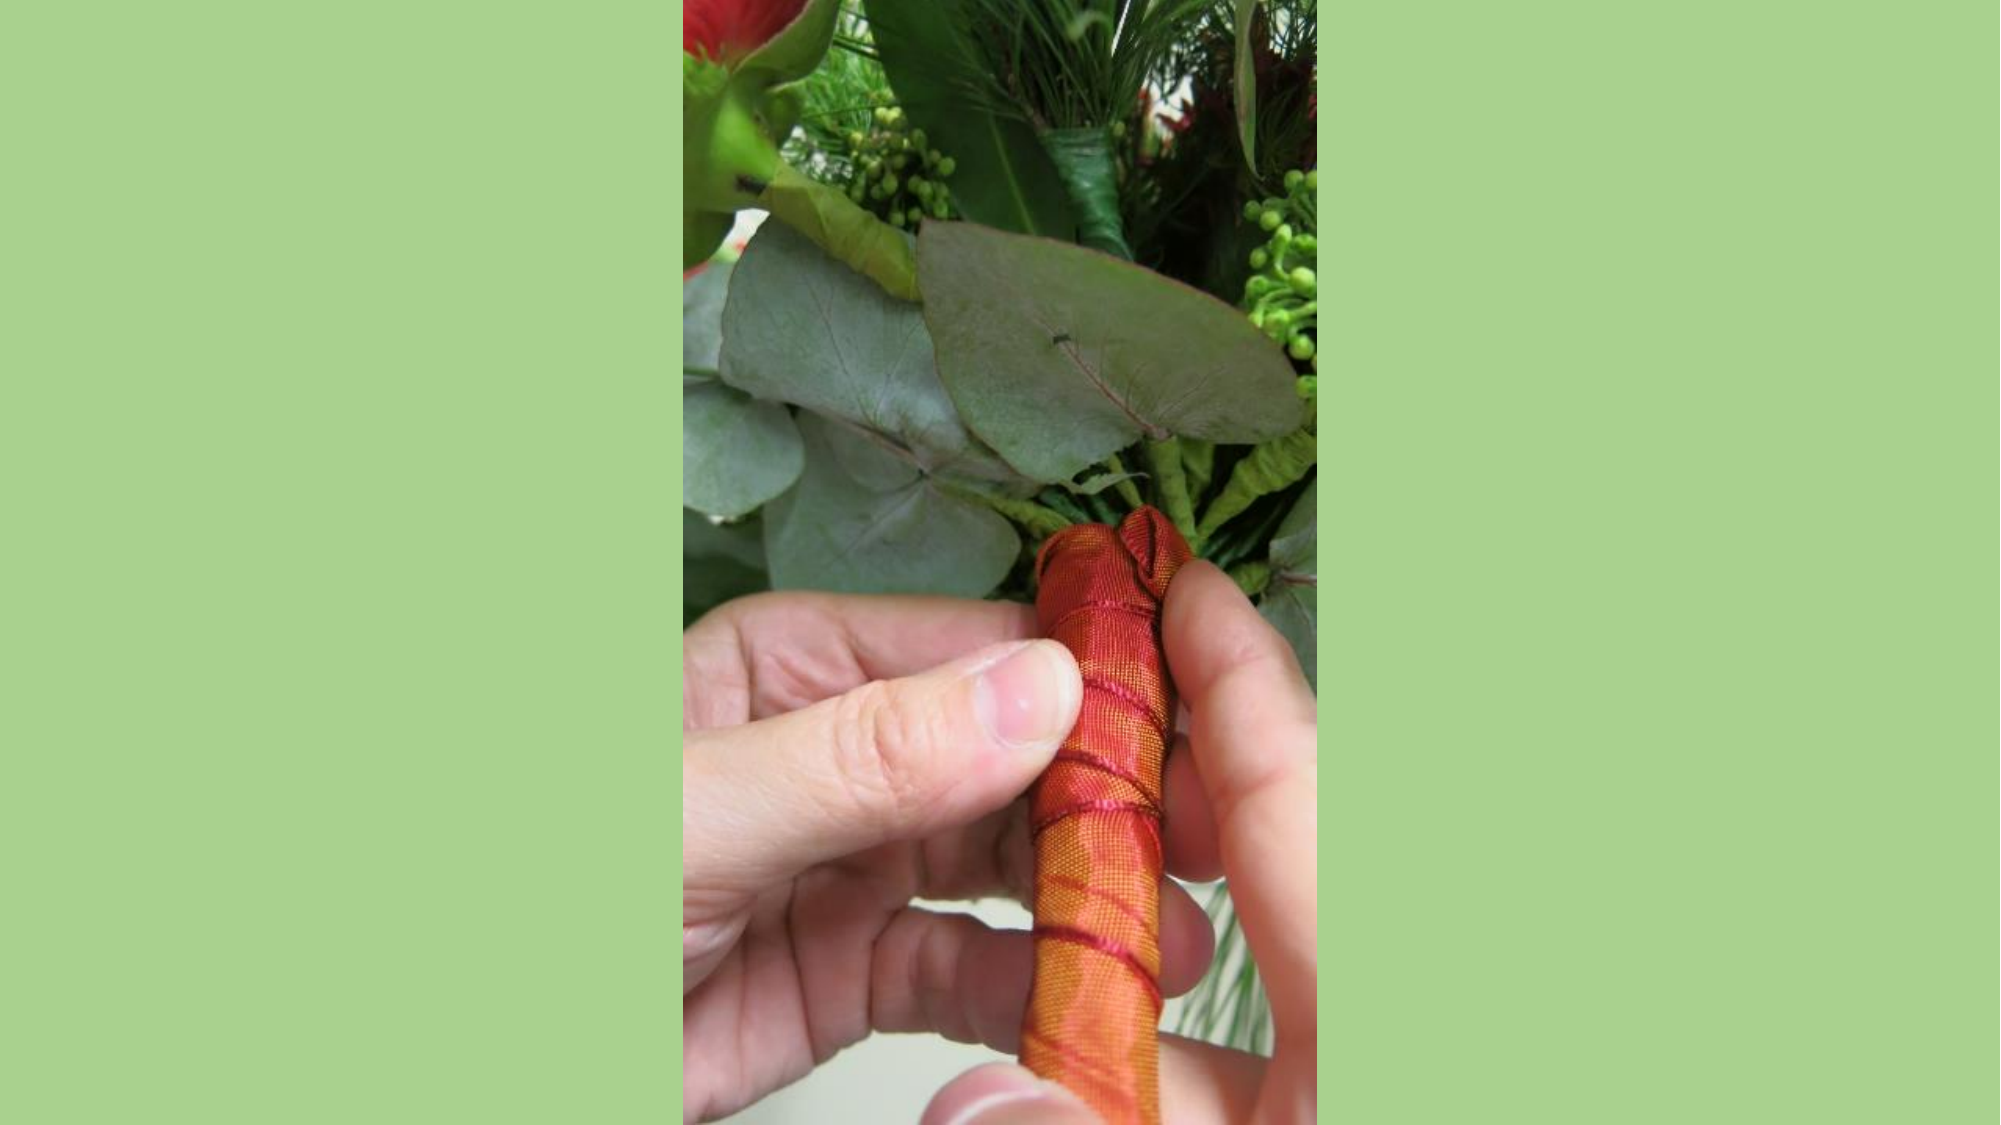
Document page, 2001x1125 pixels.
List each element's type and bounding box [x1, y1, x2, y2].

picture [683, 0, 1317, 1125]
